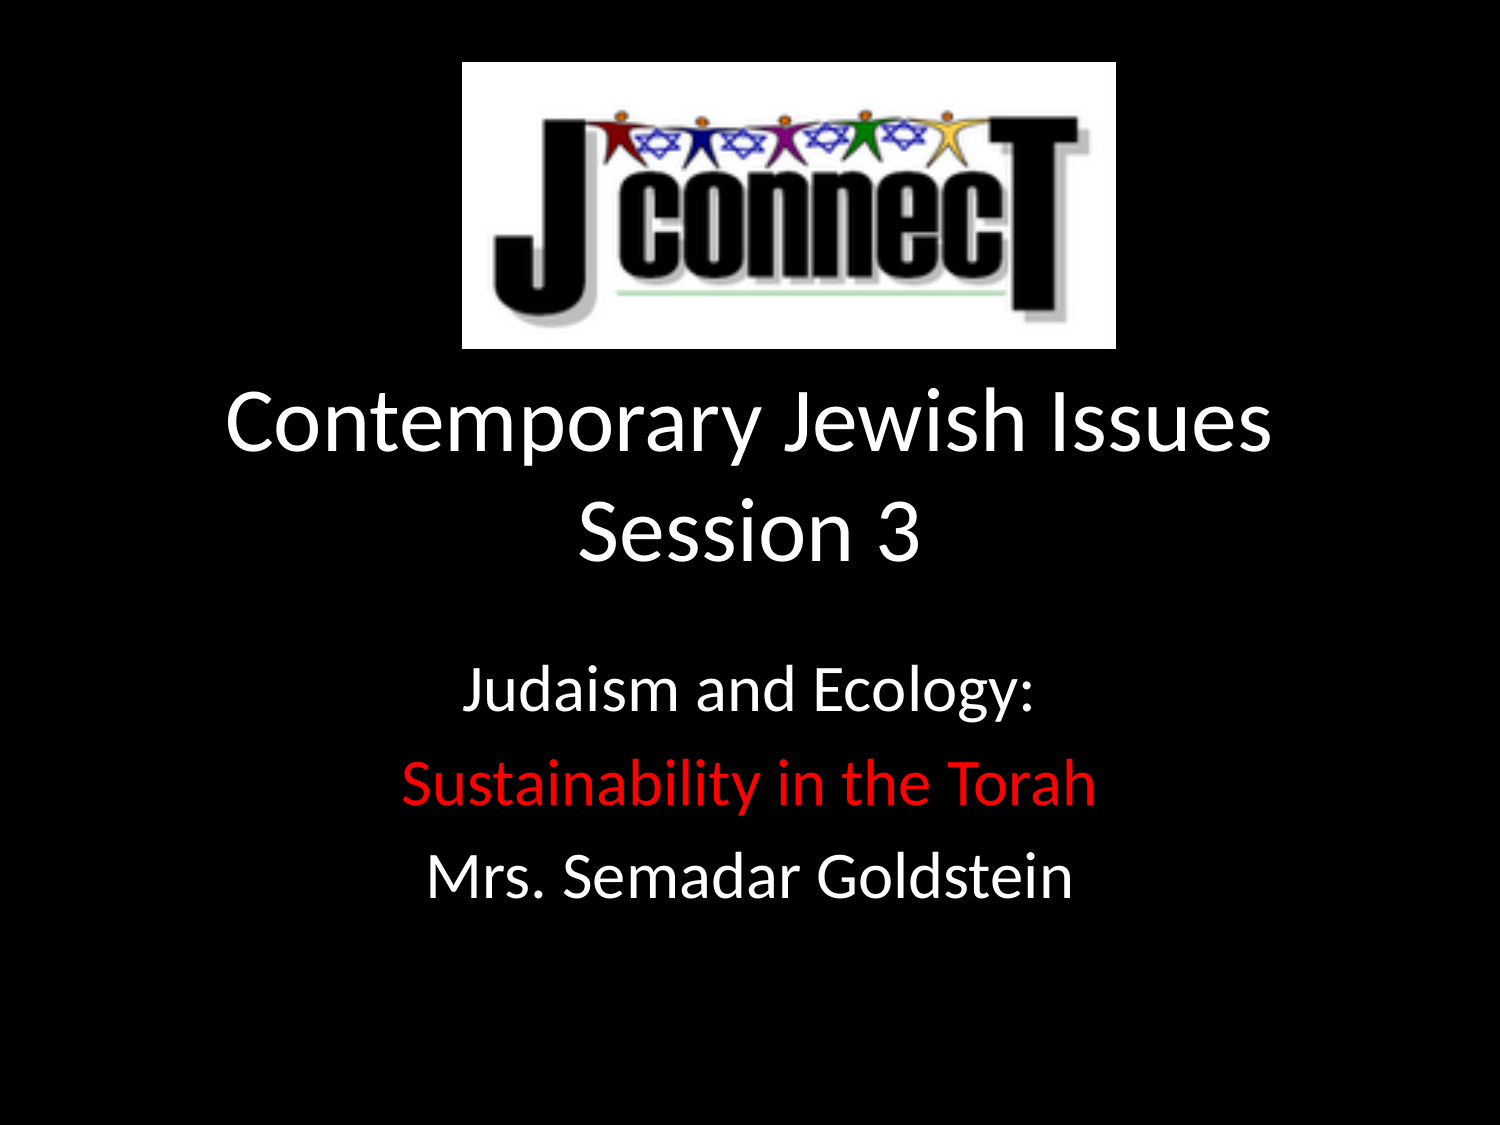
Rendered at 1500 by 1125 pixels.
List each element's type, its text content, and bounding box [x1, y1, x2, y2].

picture [462, 62, 1116, 349]
title Contemporary Jewish Issues Session 3 [112, 349, 1388, 591]
subtitle Judaism and Ecology: Sustainability in the Torah Mrs. Semadar Goldstein [225, 637, 1275, 925]
